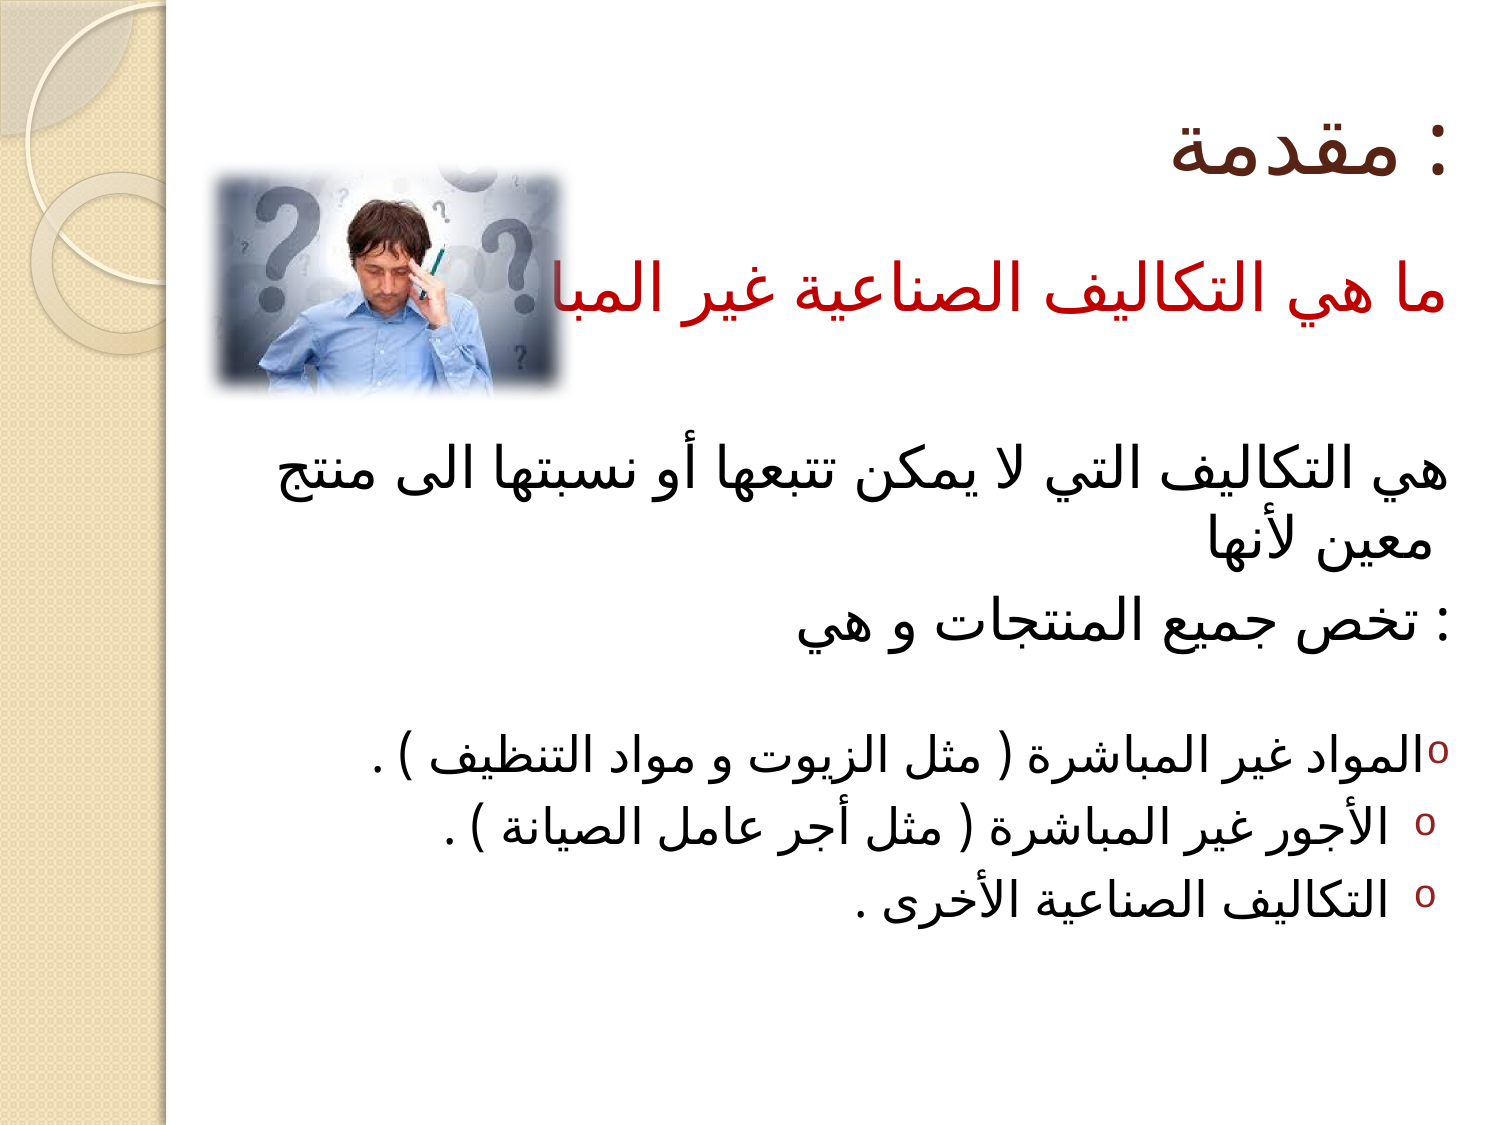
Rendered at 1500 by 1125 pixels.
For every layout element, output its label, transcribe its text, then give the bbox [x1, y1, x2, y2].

list ما هي التكاليف الصناعية غير المباشرة ؟ هي التكاليف التي لا يمكن تتبعها أو نسبتها الى منتج معين لأنها تخص جميع المنتجات و هي : المواد غير المباشرة ( مثل الزيوت و مواد التنظيف ) . الأجور غير المباشرة ( مثل أجر عامل الصيانة ) . التكاليف الصناعية الأخرى . [200, 237, 1466, 1025]
picture [199, 160, 576, 403]
title مقدمة : [235, 45, 1466, 233]
